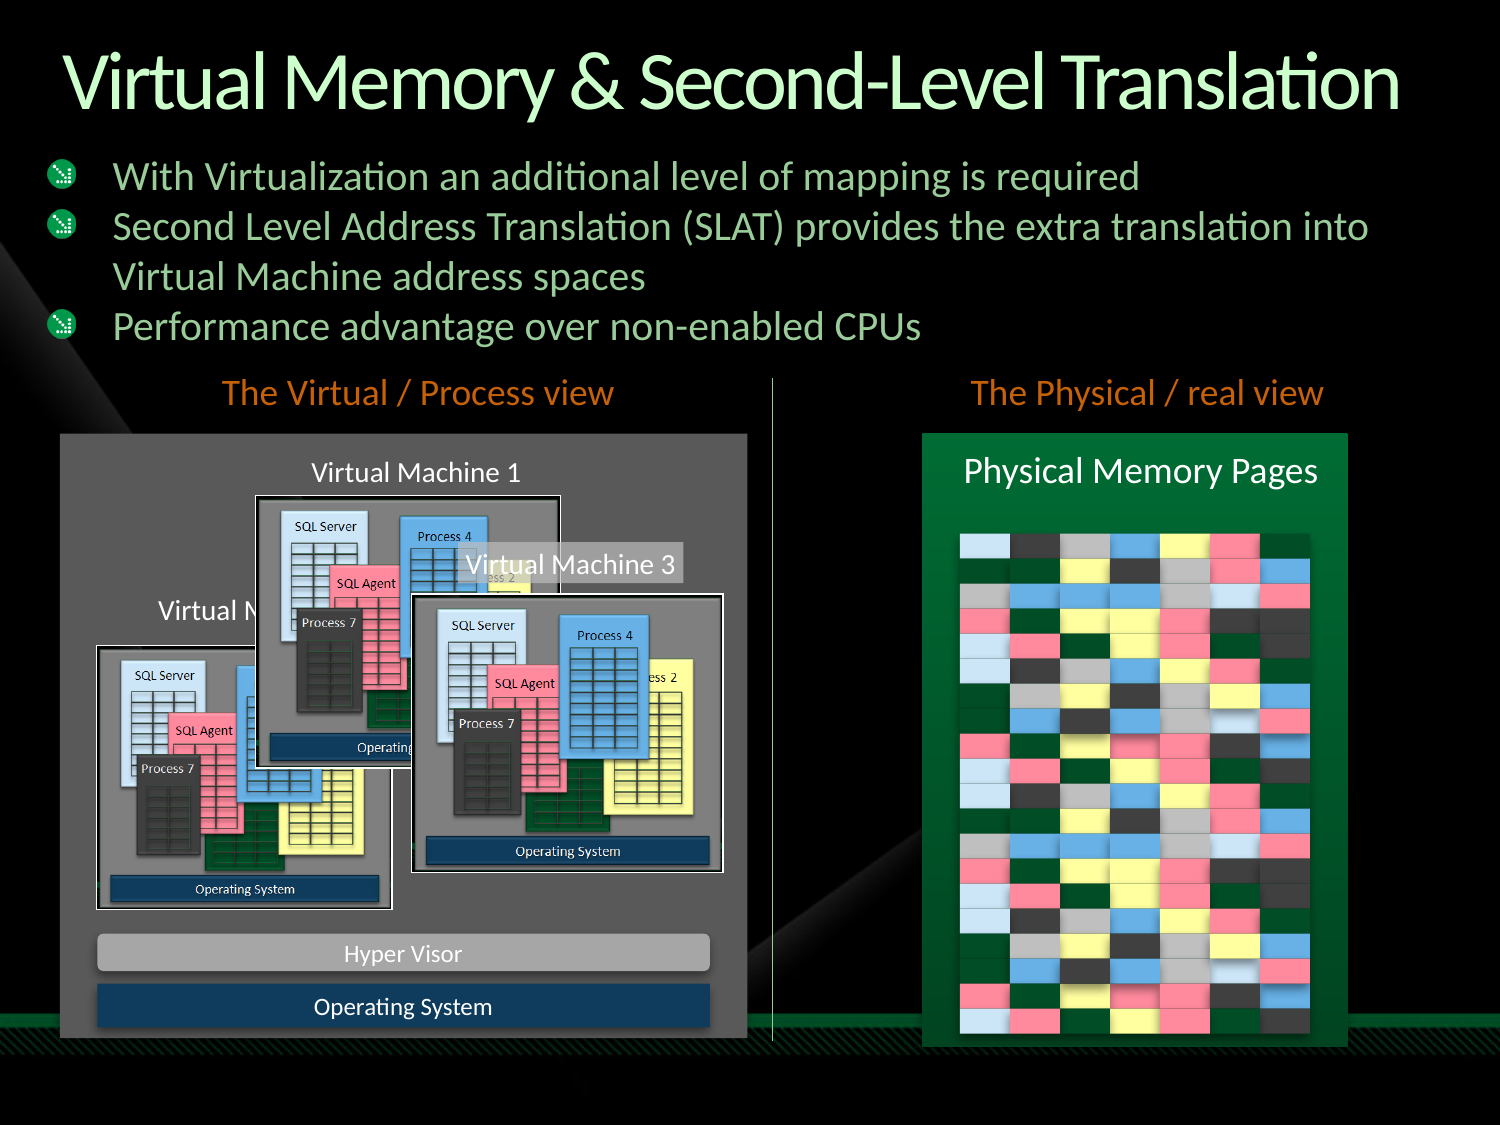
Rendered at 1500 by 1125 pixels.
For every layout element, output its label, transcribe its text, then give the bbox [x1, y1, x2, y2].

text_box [959, 533, 1311, 783]
text_box The Physical / real view [955, 360, 1340, 421]
title Virtual Memory & Second-Level Translation [62, 37, 1438, 129]
picture [0, 0, 1500, 1125]
list With Virtualization an additional level of mapping is required Second Level Address Translation (SLAT) provides the extra translation into Virtual Machine address spaces Performance advantage over non-enabled CPUs [47, 149, 1410, 375]
text_box [922, 521, 1348, 1047]
text_box Hyper Visor [97, 933, 710, 972]
text_box [922, 433, 1348, 446]
text_box [59, 433, 748, 1039]
text_box Operating System [97, 983, 710, 1028]
text_box Virtual Machine 3 [565, 542, 684, 584]
text_box Virtual Machine 1 [143, 583, 250, 634]
text_box The Virtual / Process view [207, 360, 630, 421]
text_box Virtual Machine 1 [296, 446, 537, 495]
text_box Physical Memory Pages [909, 446, 1373, 521]
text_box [959, 783, 1311, 1034]
